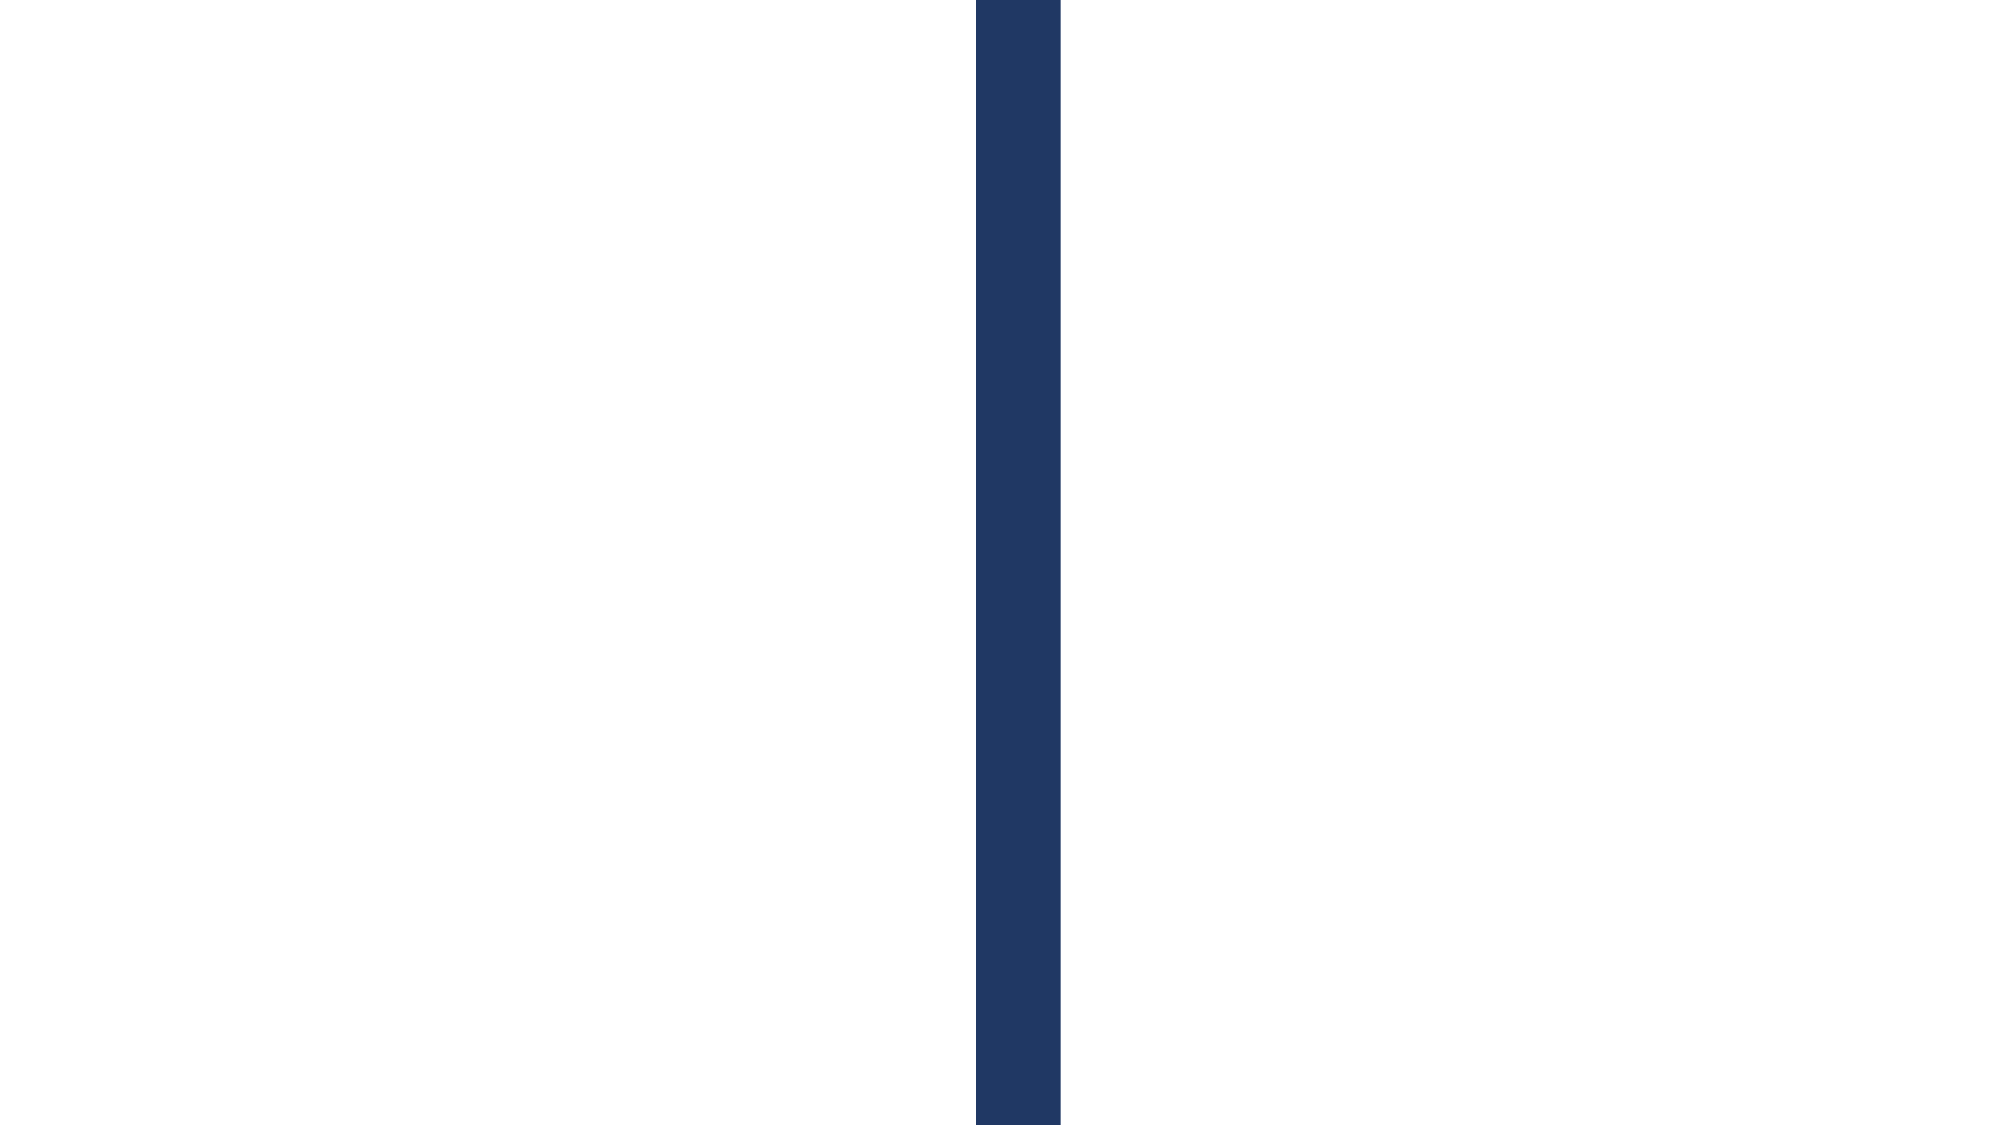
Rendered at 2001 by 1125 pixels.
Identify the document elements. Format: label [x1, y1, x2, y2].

text_box [975, 0, 1062, 1125]
